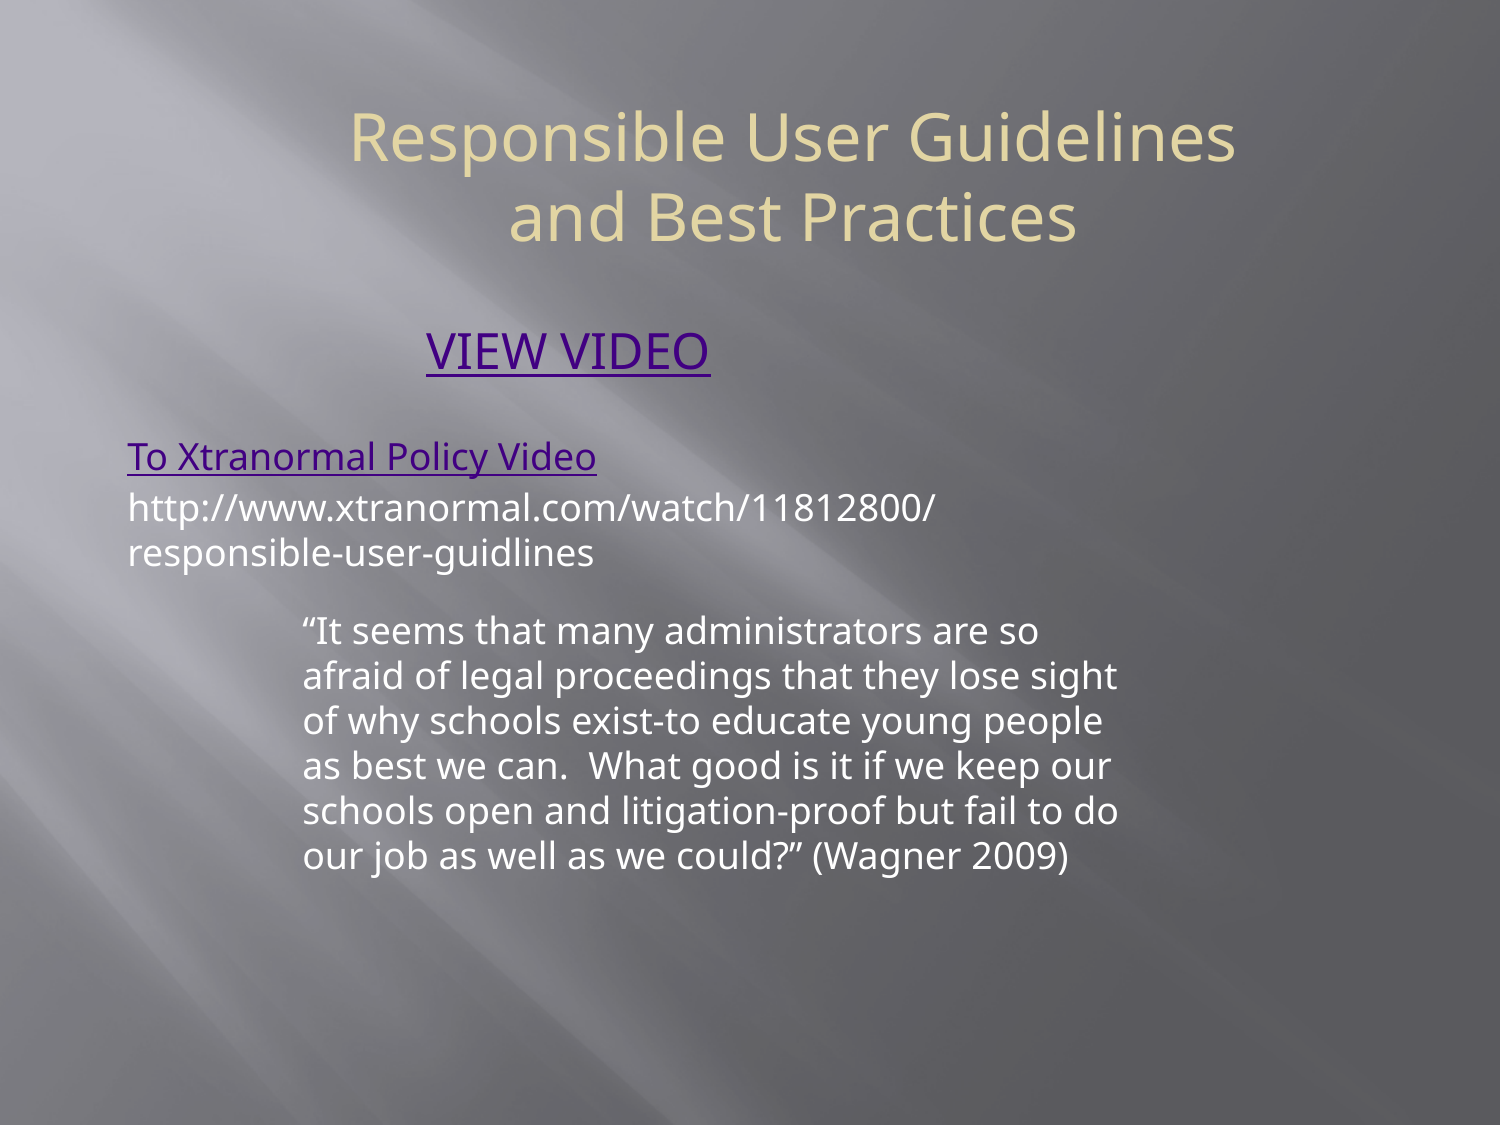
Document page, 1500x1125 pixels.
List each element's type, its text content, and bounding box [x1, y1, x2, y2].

text_box Responsible User Guidelines and Best Practices [299, 87, 1288, 263]
text_box VIEW VIDEO To Xtranormal Policy Video http://www.xtranormal.com/watch/11812800/responsible-user-guidlines [112, 312, 1025, 582]
text_box “It seems that many administrators are so afraid of legal proceedings that they lose sight of why schools exist-to educate young people as best we can. What good is it if we keep our schools open and litigation-proof but fail to do our job as well as we could?” (Wagner 2009) [287, 599, 1138, 885]
